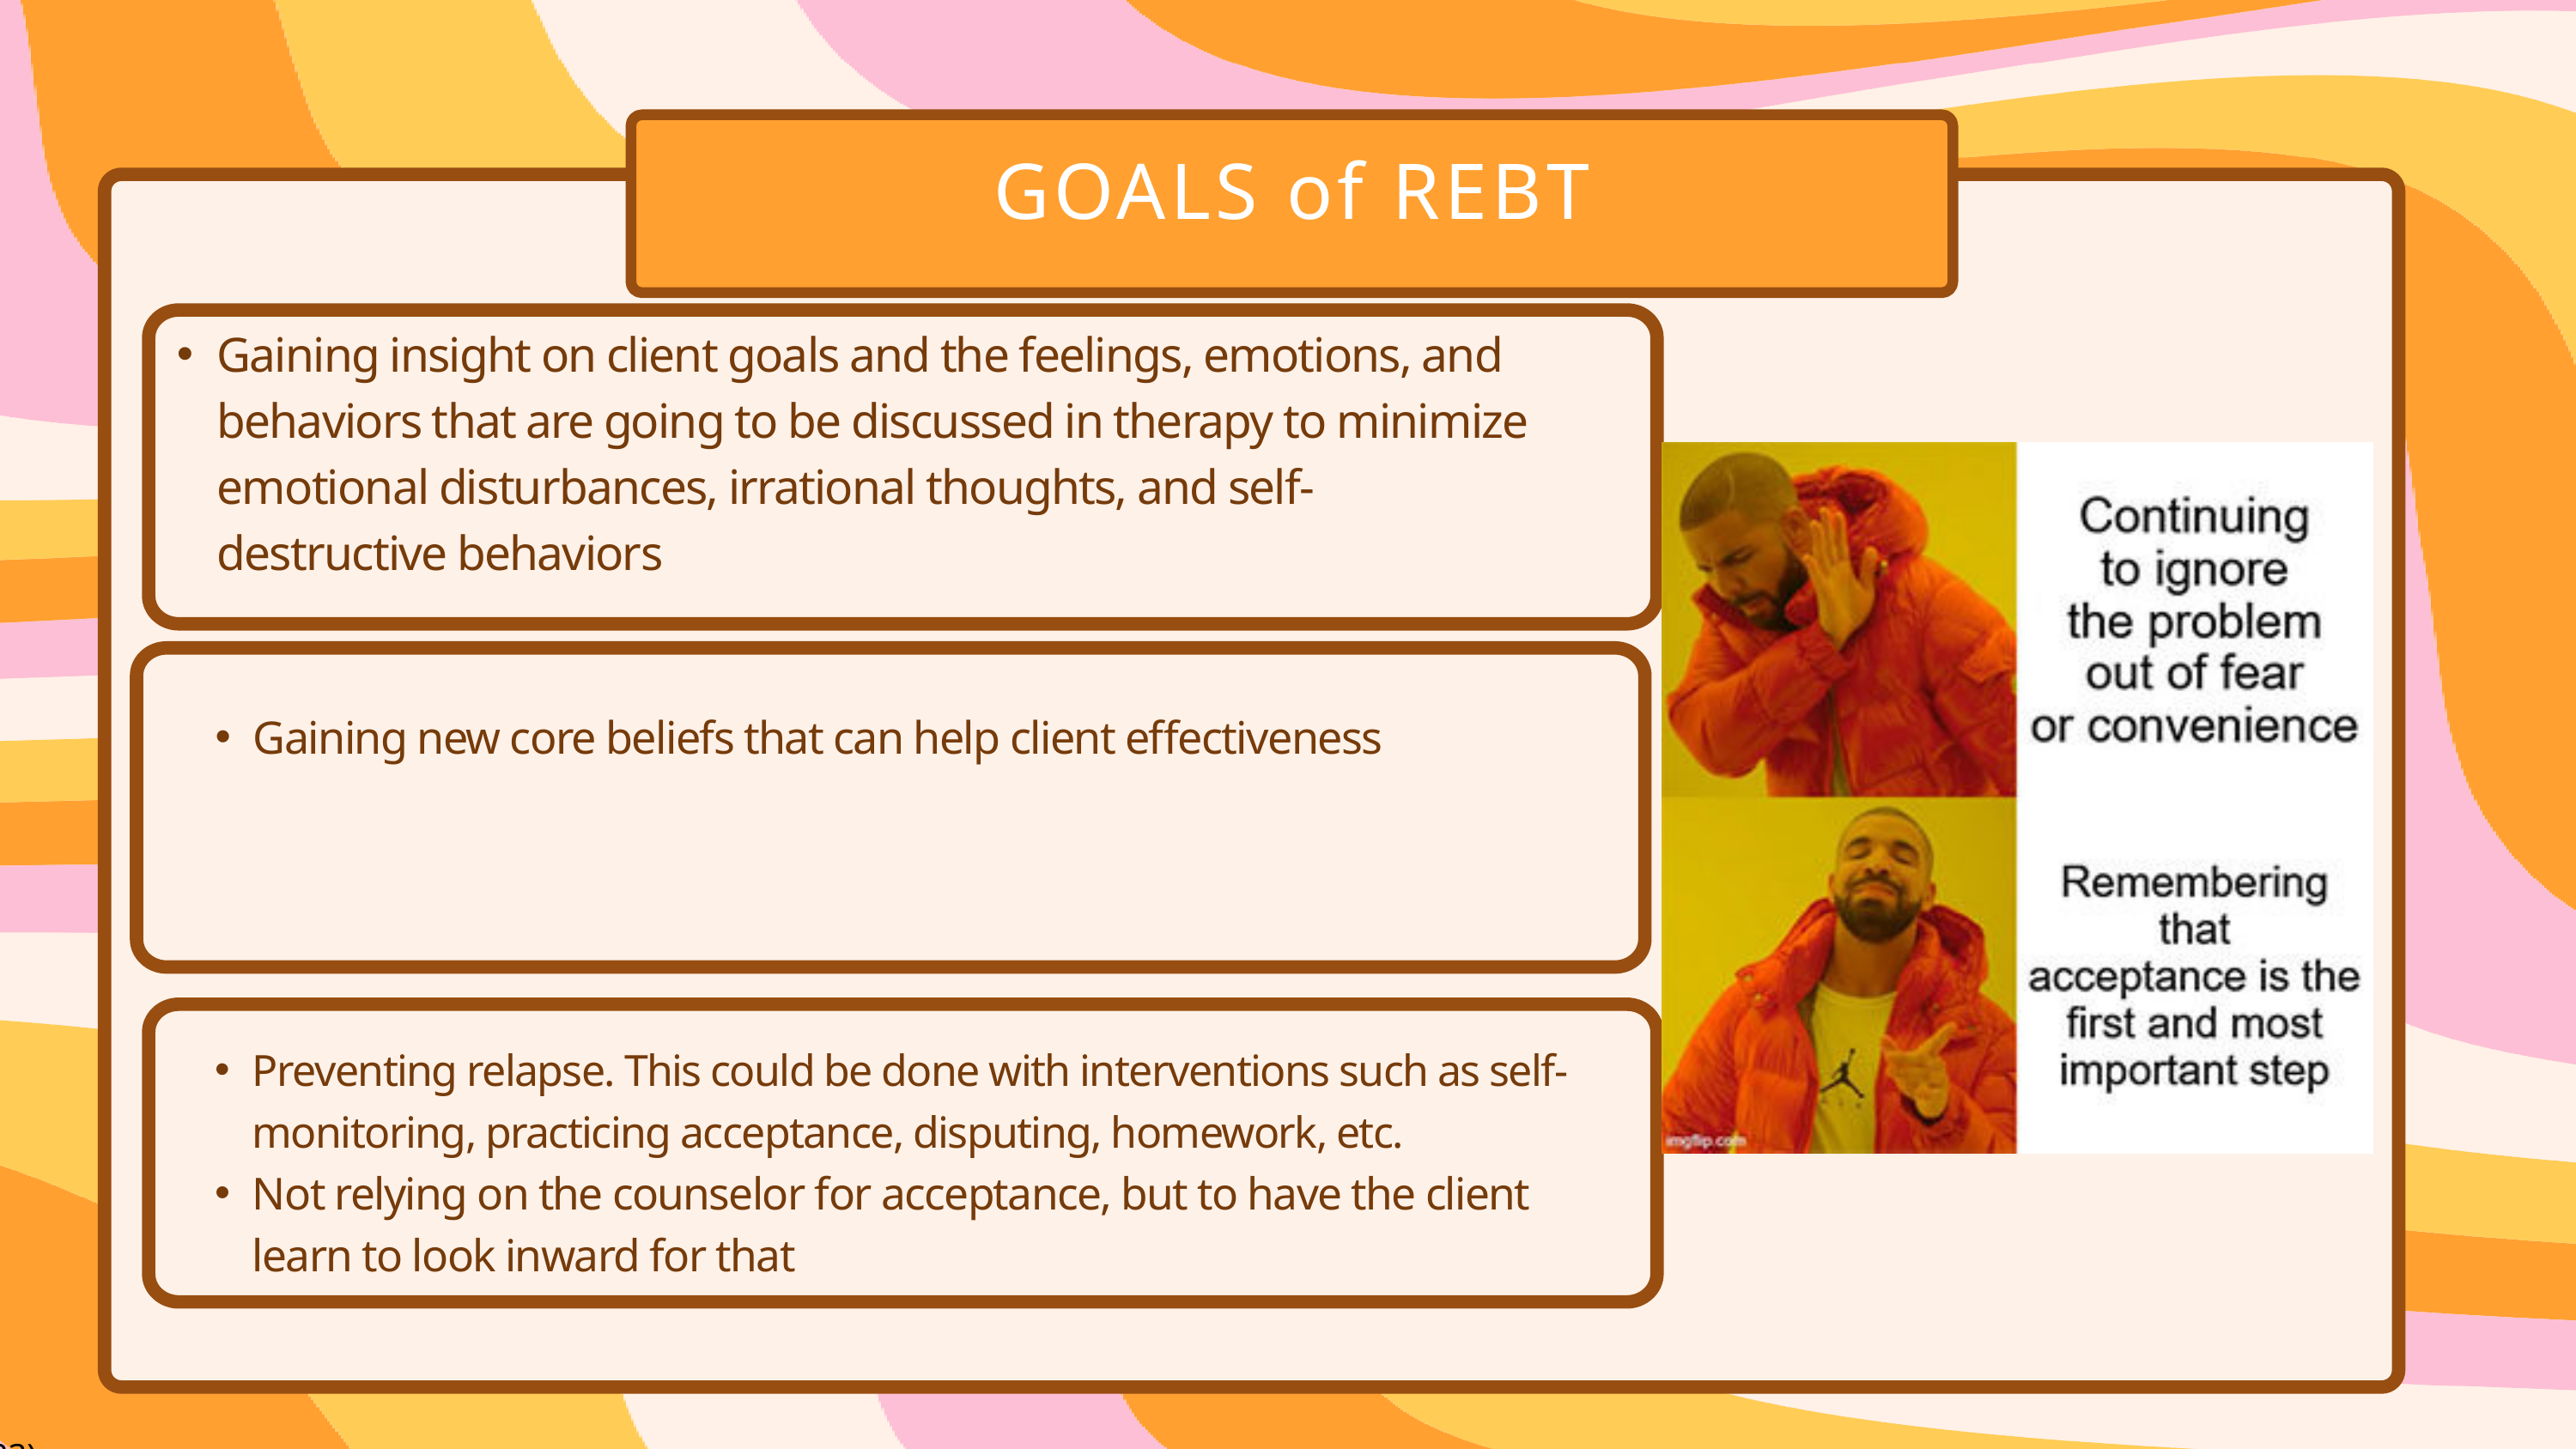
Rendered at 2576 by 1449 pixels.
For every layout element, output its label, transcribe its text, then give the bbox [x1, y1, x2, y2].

picture [1662, 442, 2373, 1154]
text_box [104, 173, 2399, 1388]
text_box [136, 620, 1657, 967]
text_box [630, 114, 1953, 294]
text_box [148, 1003, 1657, 1302]
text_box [148, 309, 1657, 619]
text_box (Ellis, 2017) (Fall et al., 2023). [0, 1390, 1293, 1449]
text_box [0, 0, 2576, 1449]
